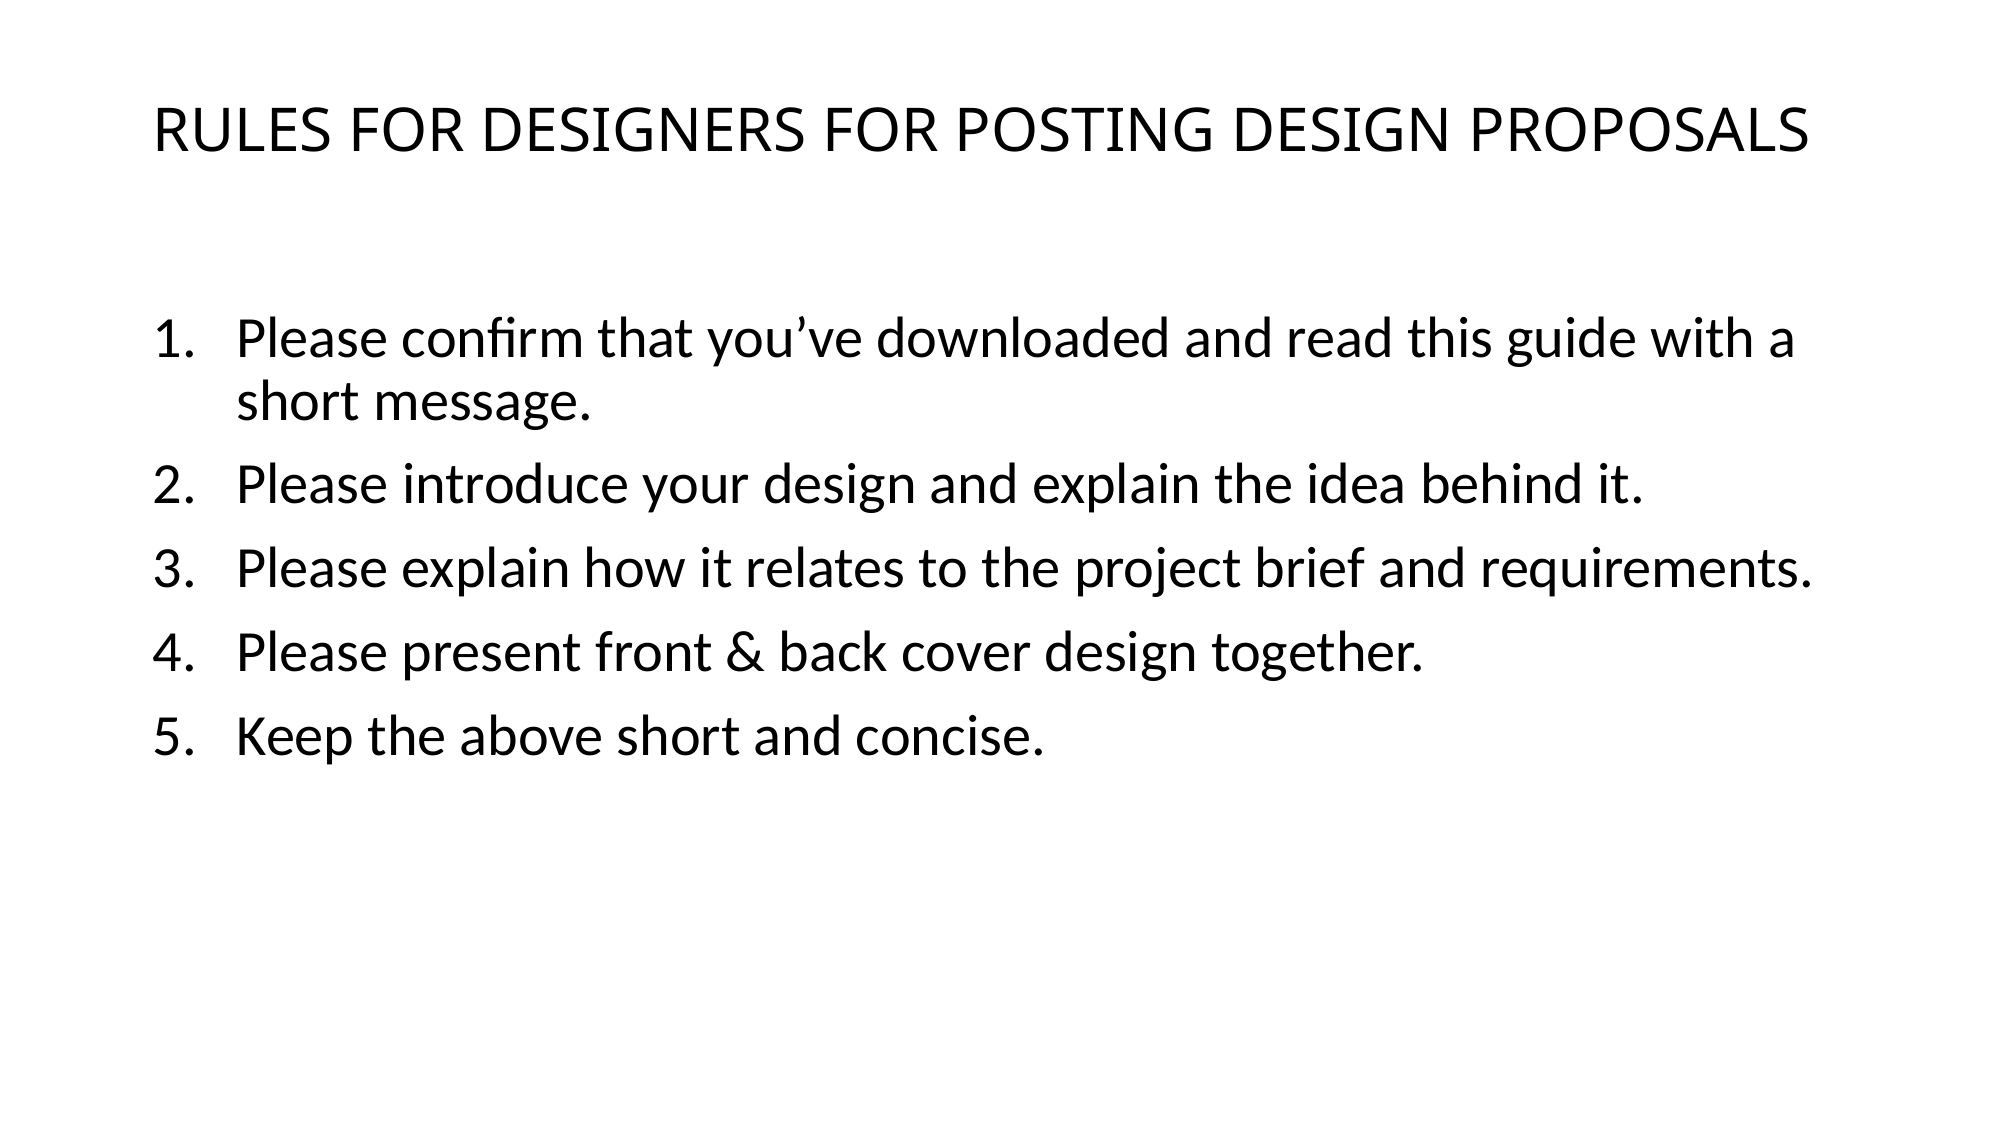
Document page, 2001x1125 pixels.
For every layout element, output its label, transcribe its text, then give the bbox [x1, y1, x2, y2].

list Please confirm that you’ve downloaded and read this guide with a short message. Please introduce your design and explain the idea behind it. Please explain how it relates to the project brief and requirements. Please present front & back cover design together. Keep the above short and concise. [137, 299, 1863, 1014]
title RULES FOR DESIGNERS FOR POSTING DESIGN PROPOSALS [137, 59, 1863, 278]
